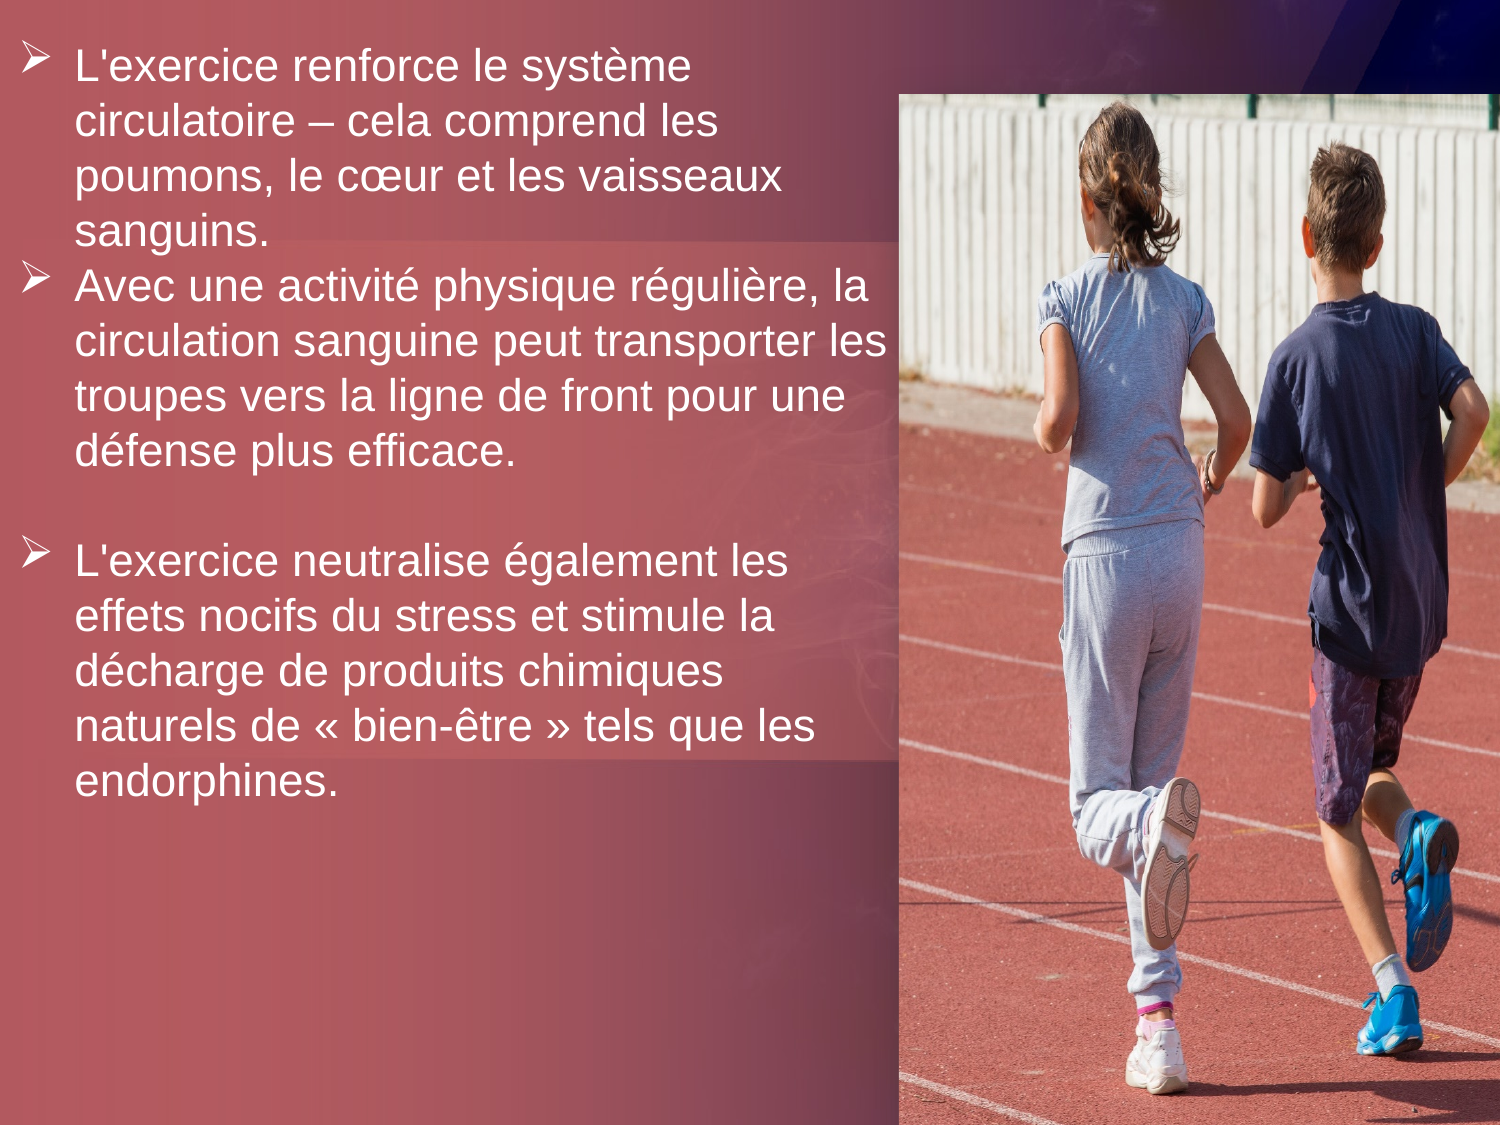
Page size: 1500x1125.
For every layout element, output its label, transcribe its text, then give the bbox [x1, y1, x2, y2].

picture [0, 0, 1500, 1125]
text_box L'exercice renforce le système circulatoire – cela comprend les poumons, le cœur et les vaisseaux sanguins. Avec une activité physique régulière, la circulation sanguine peut transporter les troupes vers la ligne de front pour une défense plus efficace. L'exercice neutralise également les effets nocifs du stress et stimule la décharge de produits chimiques naturels de « bien-être » tels que les endorphines. [3, 28, 906, 813]
